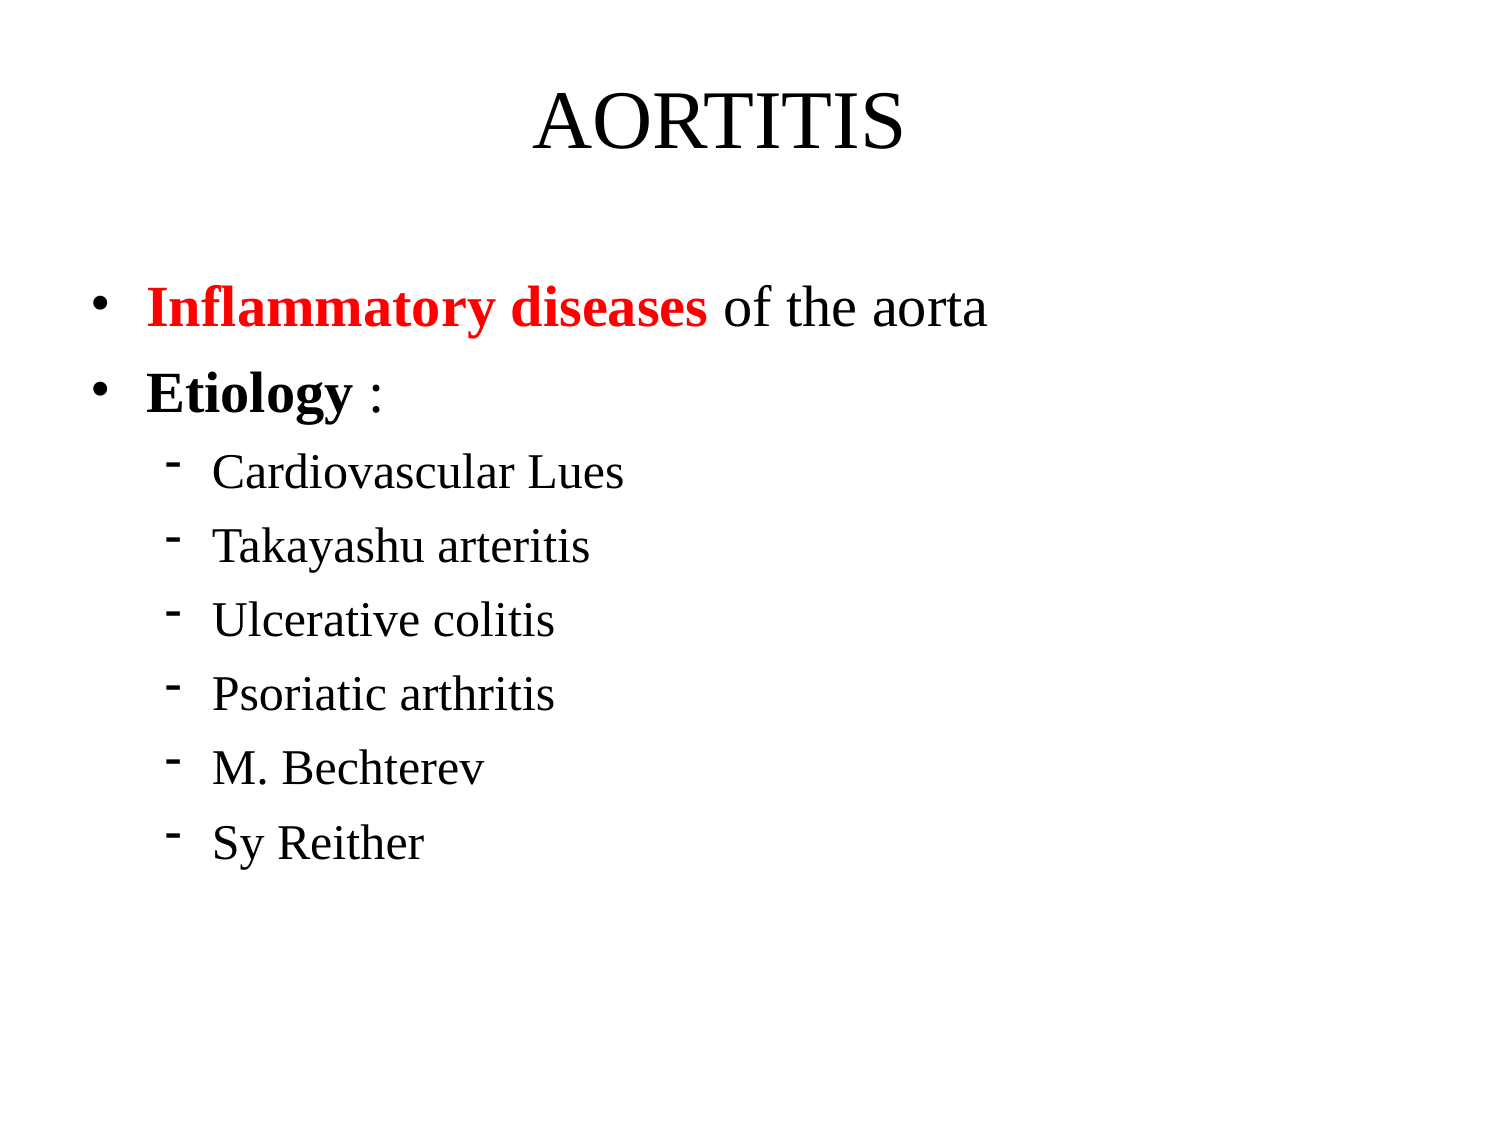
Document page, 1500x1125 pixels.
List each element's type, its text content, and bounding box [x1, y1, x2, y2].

text_box Inflammatory diseases of the aorta Etiology : Cardiovascular Lues Takayashu arteritis Ulcerative colitis Psoriatic arthritis M. Bechterev Sy Reither [87, 249, 1313, 869]
title AORTITIS [374, 23, 1063, 214]
